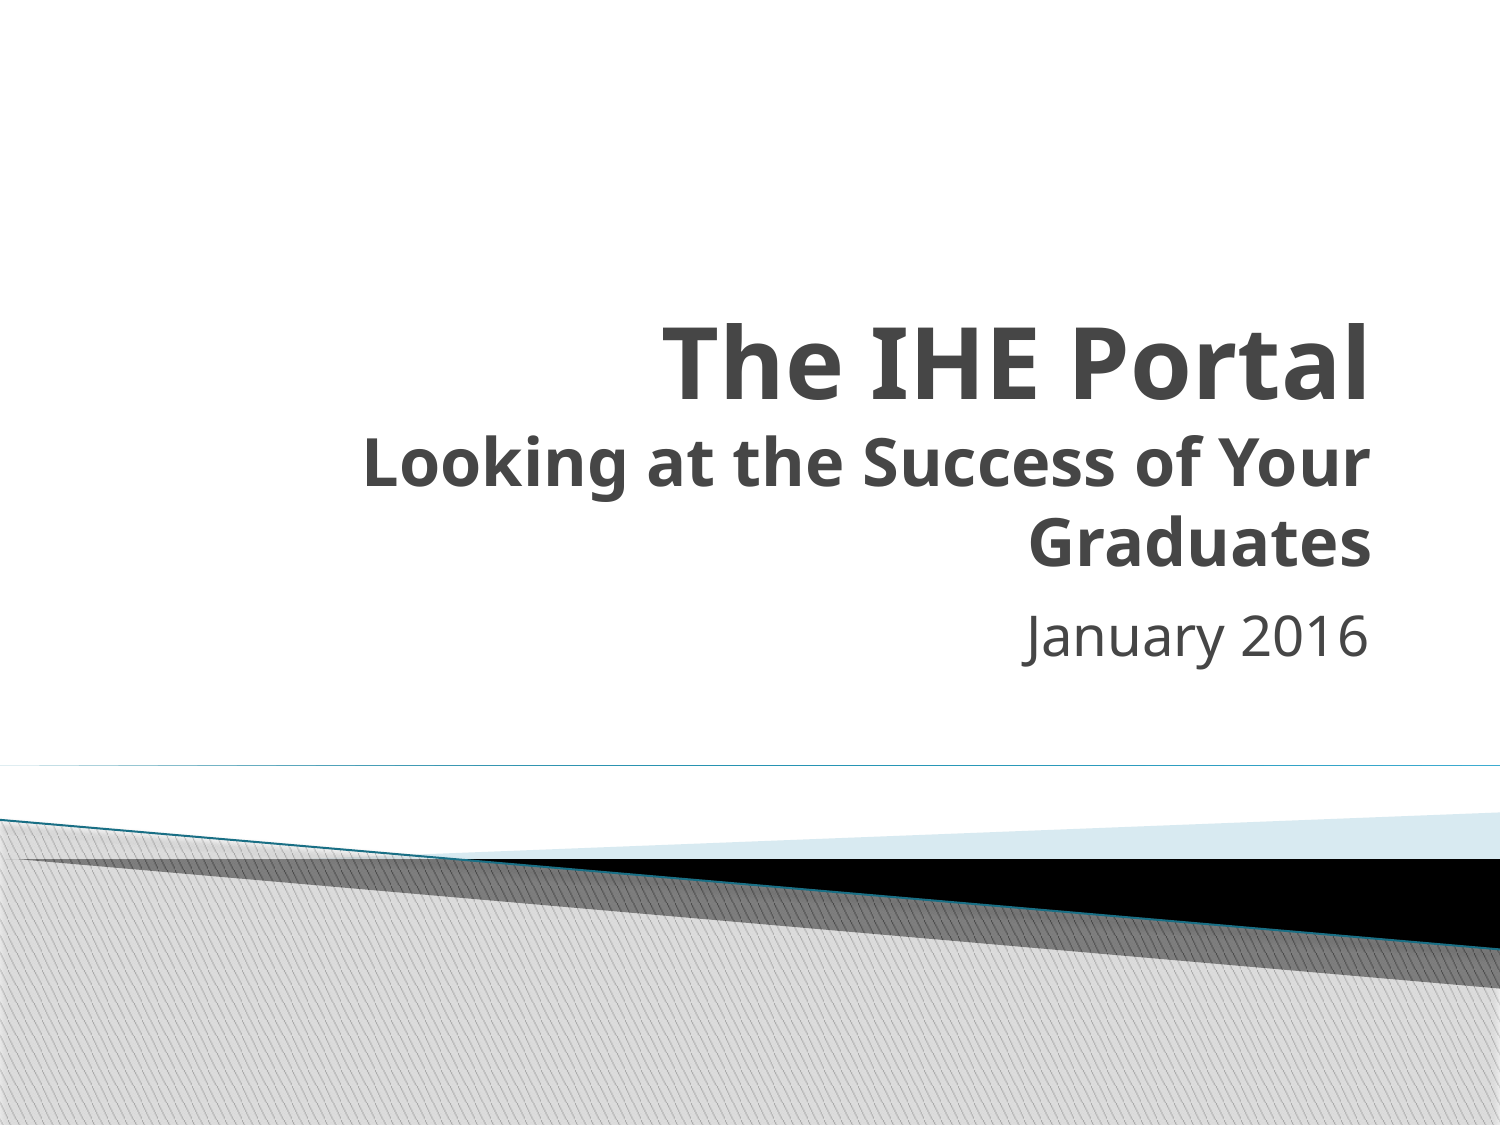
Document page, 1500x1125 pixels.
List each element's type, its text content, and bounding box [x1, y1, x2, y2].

picture [5, 859, 1500, 989]
title The IHE Portal Looking at the Success of Your Graduates [112, 287, 1388, 588]
subtitle January 2016 [112, 592, 1388, 790]
